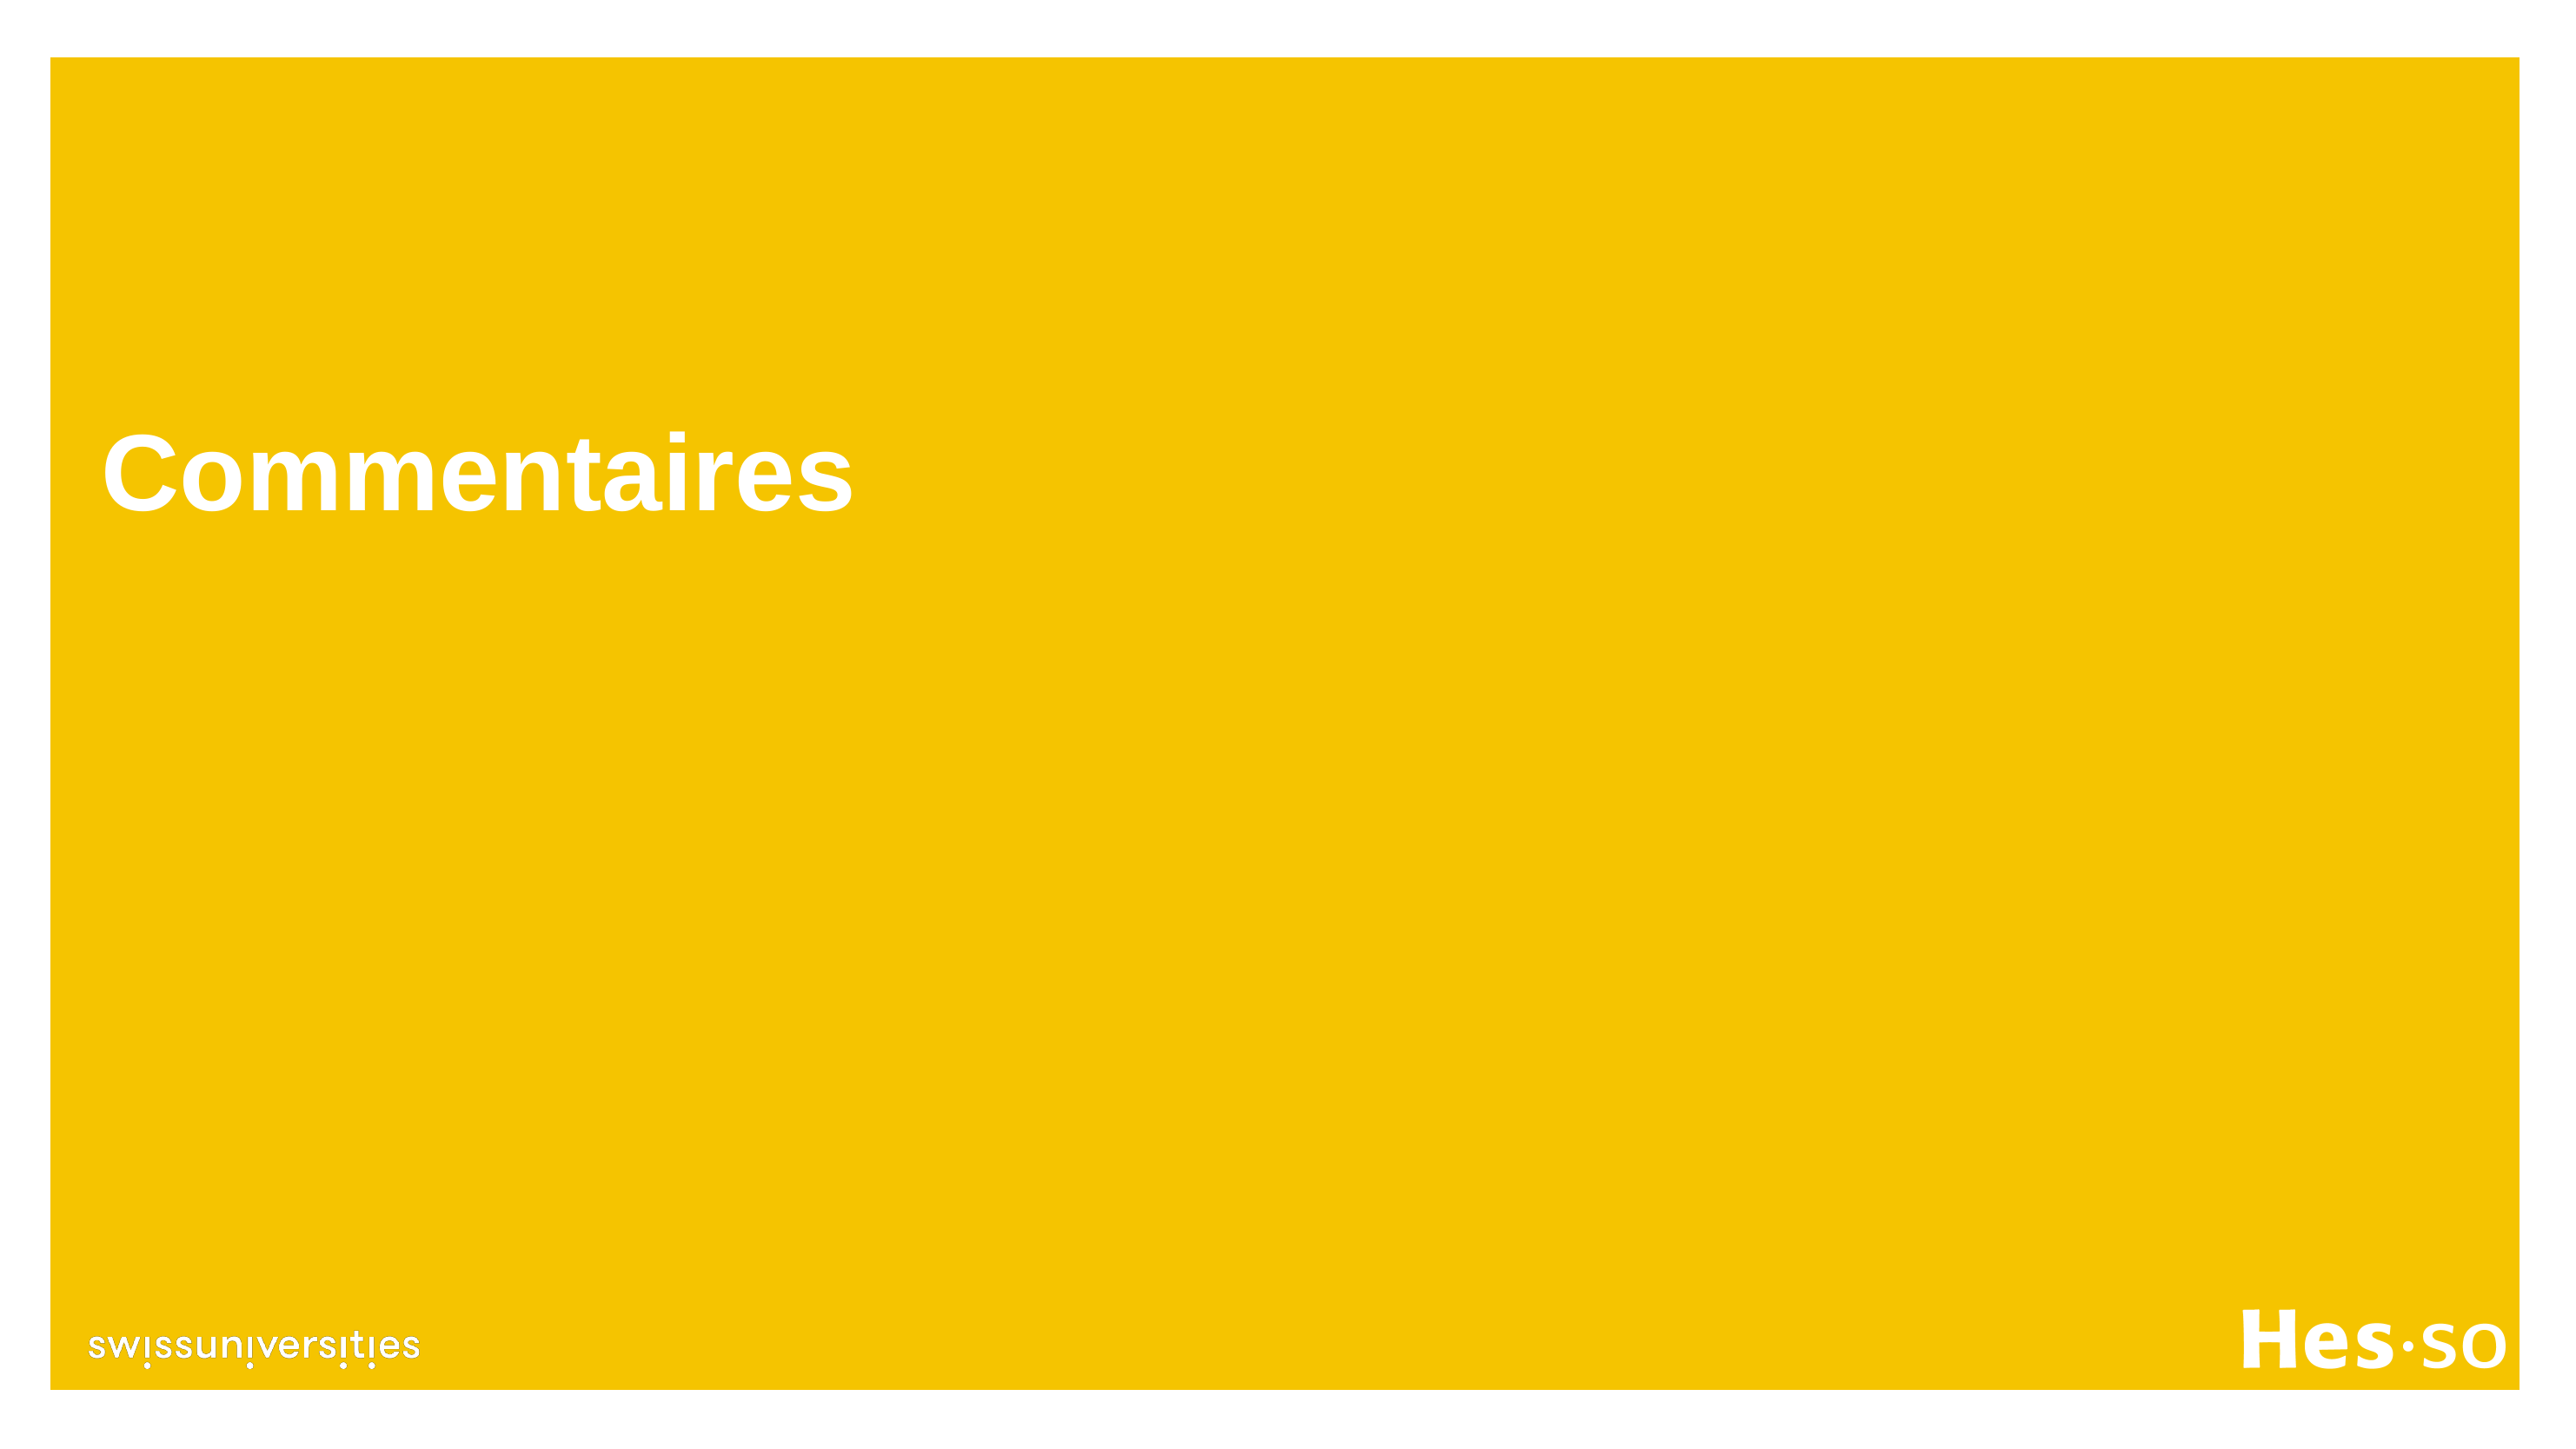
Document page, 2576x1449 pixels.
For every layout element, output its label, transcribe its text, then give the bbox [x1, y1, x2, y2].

picture [50, 57, 2520, 1390]
title Commentaires [88, 395, 2488, 550]
